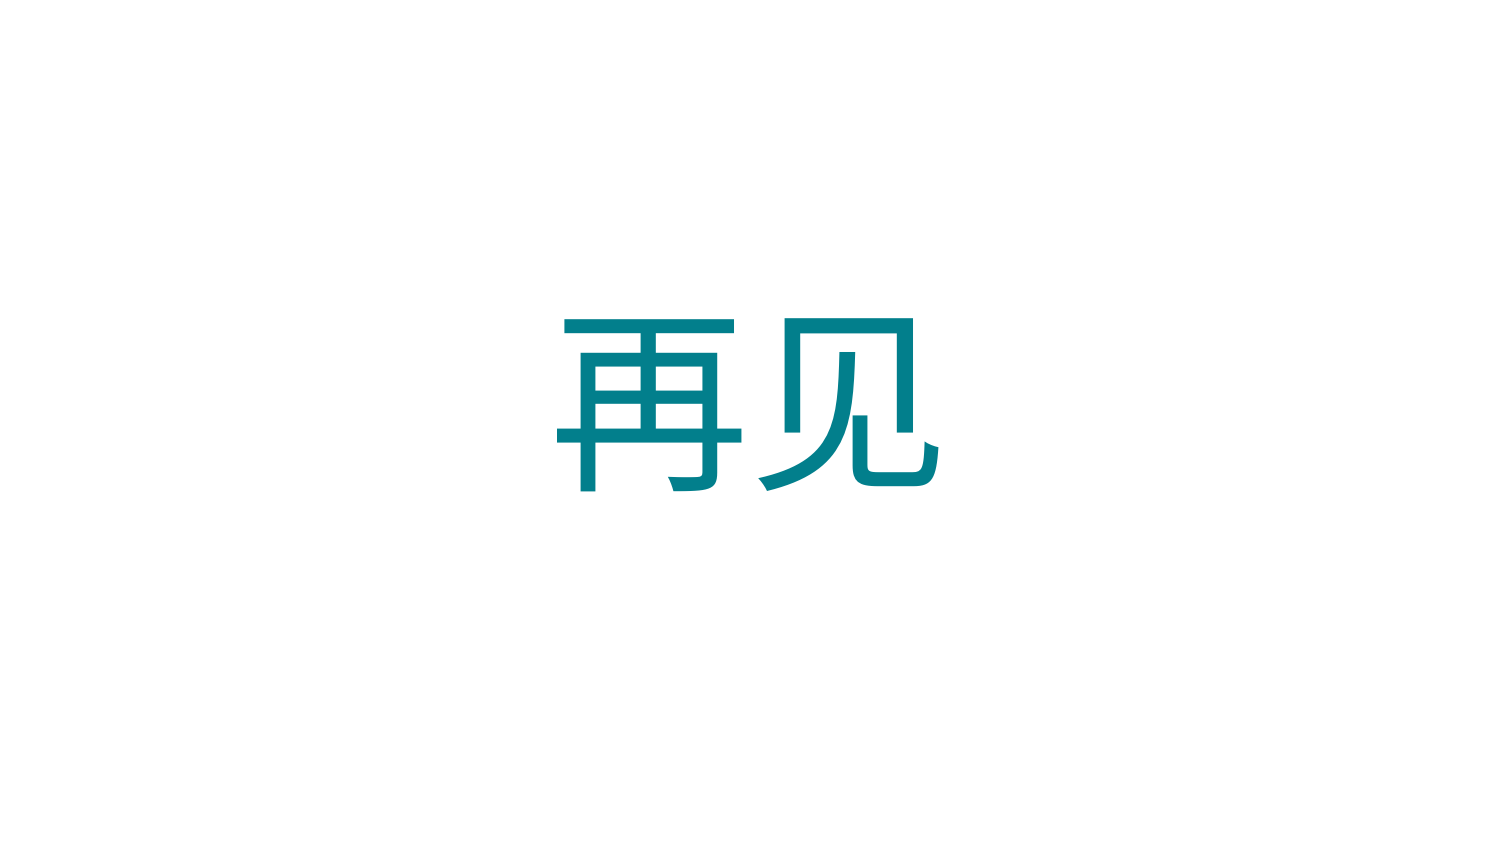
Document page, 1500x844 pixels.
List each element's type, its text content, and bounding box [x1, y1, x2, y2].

text_box 再见 [0, 268, 1500, 523]
